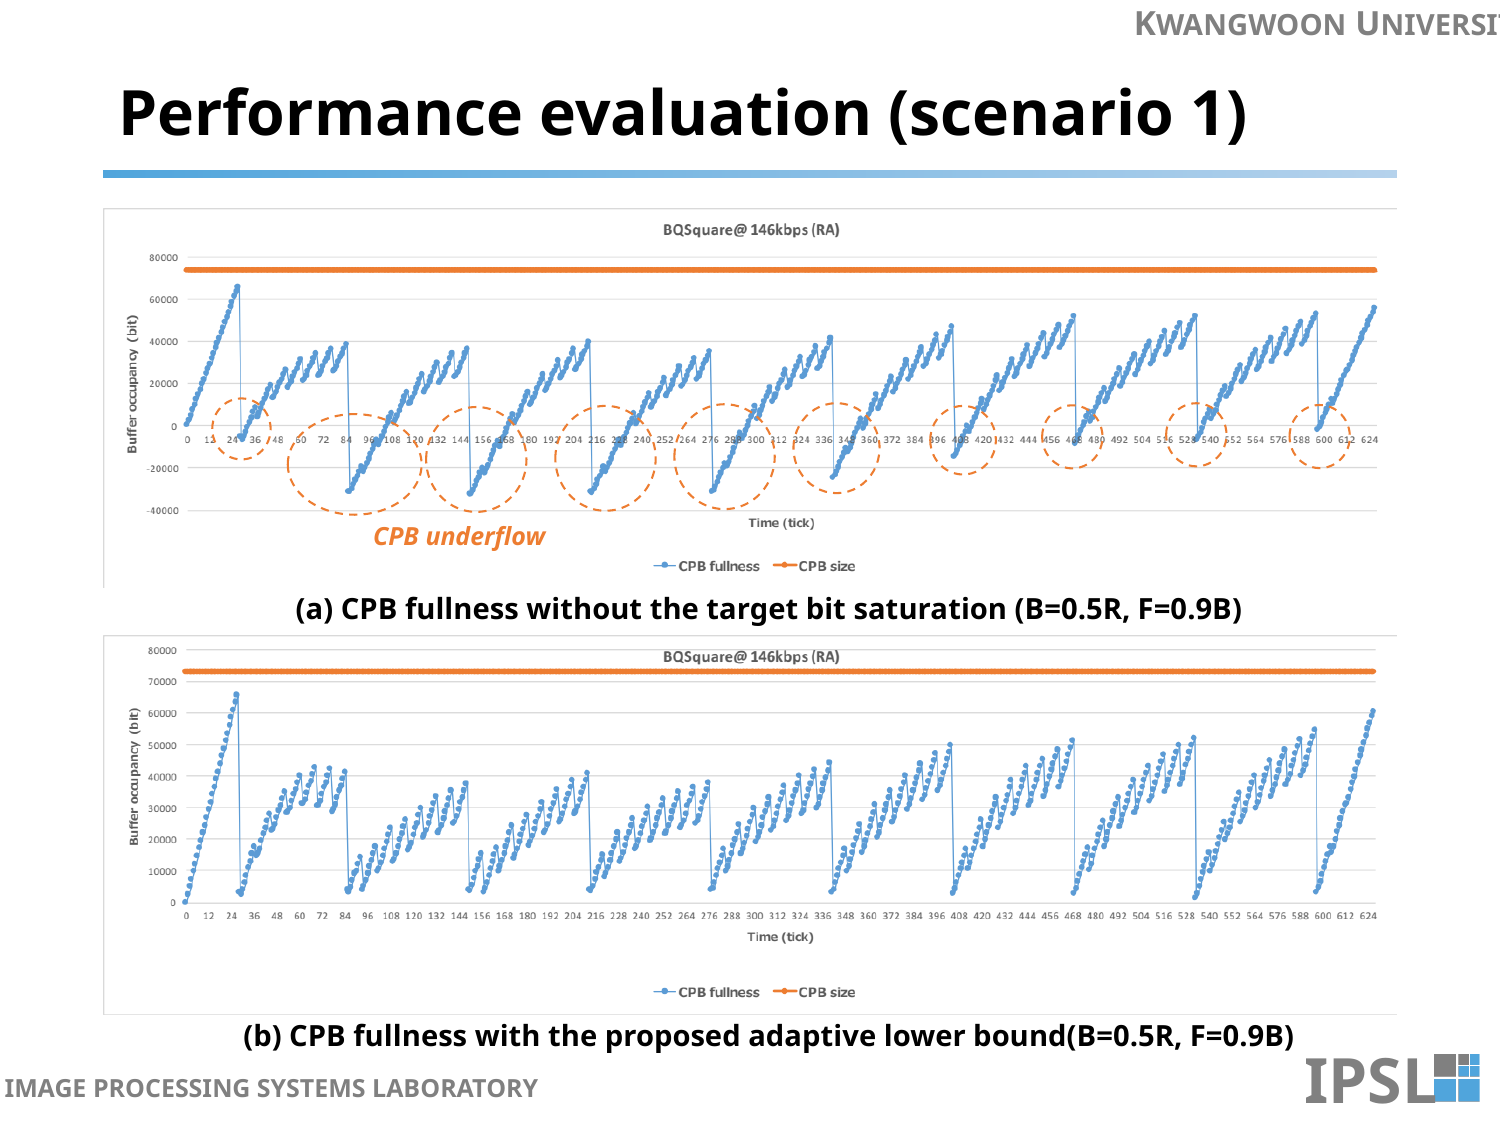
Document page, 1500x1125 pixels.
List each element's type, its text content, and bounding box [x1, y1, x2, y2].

title Performance evaluation (scenario 1) [103, 59, 1397, 171]
text_box (b) CPB fullness with the proposed adaptive lower bound(B=0.5R, F=0.9B) [228, 1015, 1310, 1060]
text_box (a) CPB fullness without the target bit saturation (B=0.5R, F=0.9B) [280, 588, 1258, 633]
picture [103, 208, 1397, 588]
picture [103, 635, 1397, 1015]
picture [1430, 1050, 1480, 1108]
